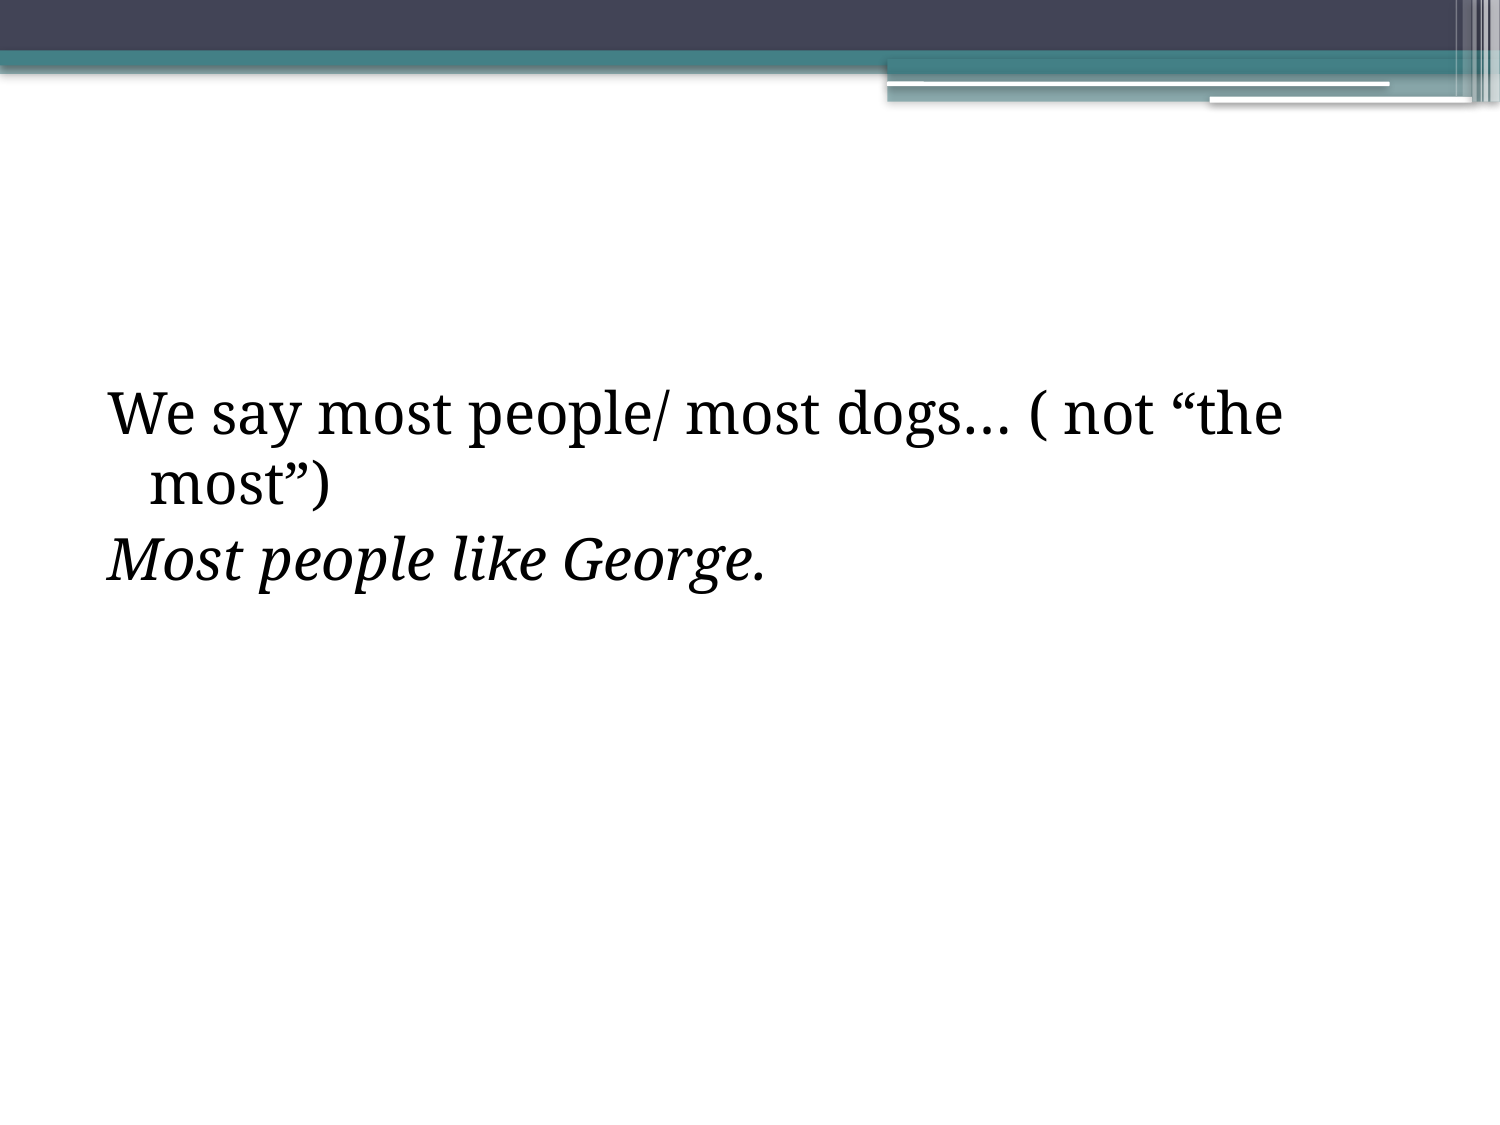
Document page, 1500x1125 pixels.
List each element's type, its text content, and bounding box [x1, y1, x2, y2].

list We say most people/ most dogs… ( not “the most”) Most people like George. [75, 368, 1425, 1079]
